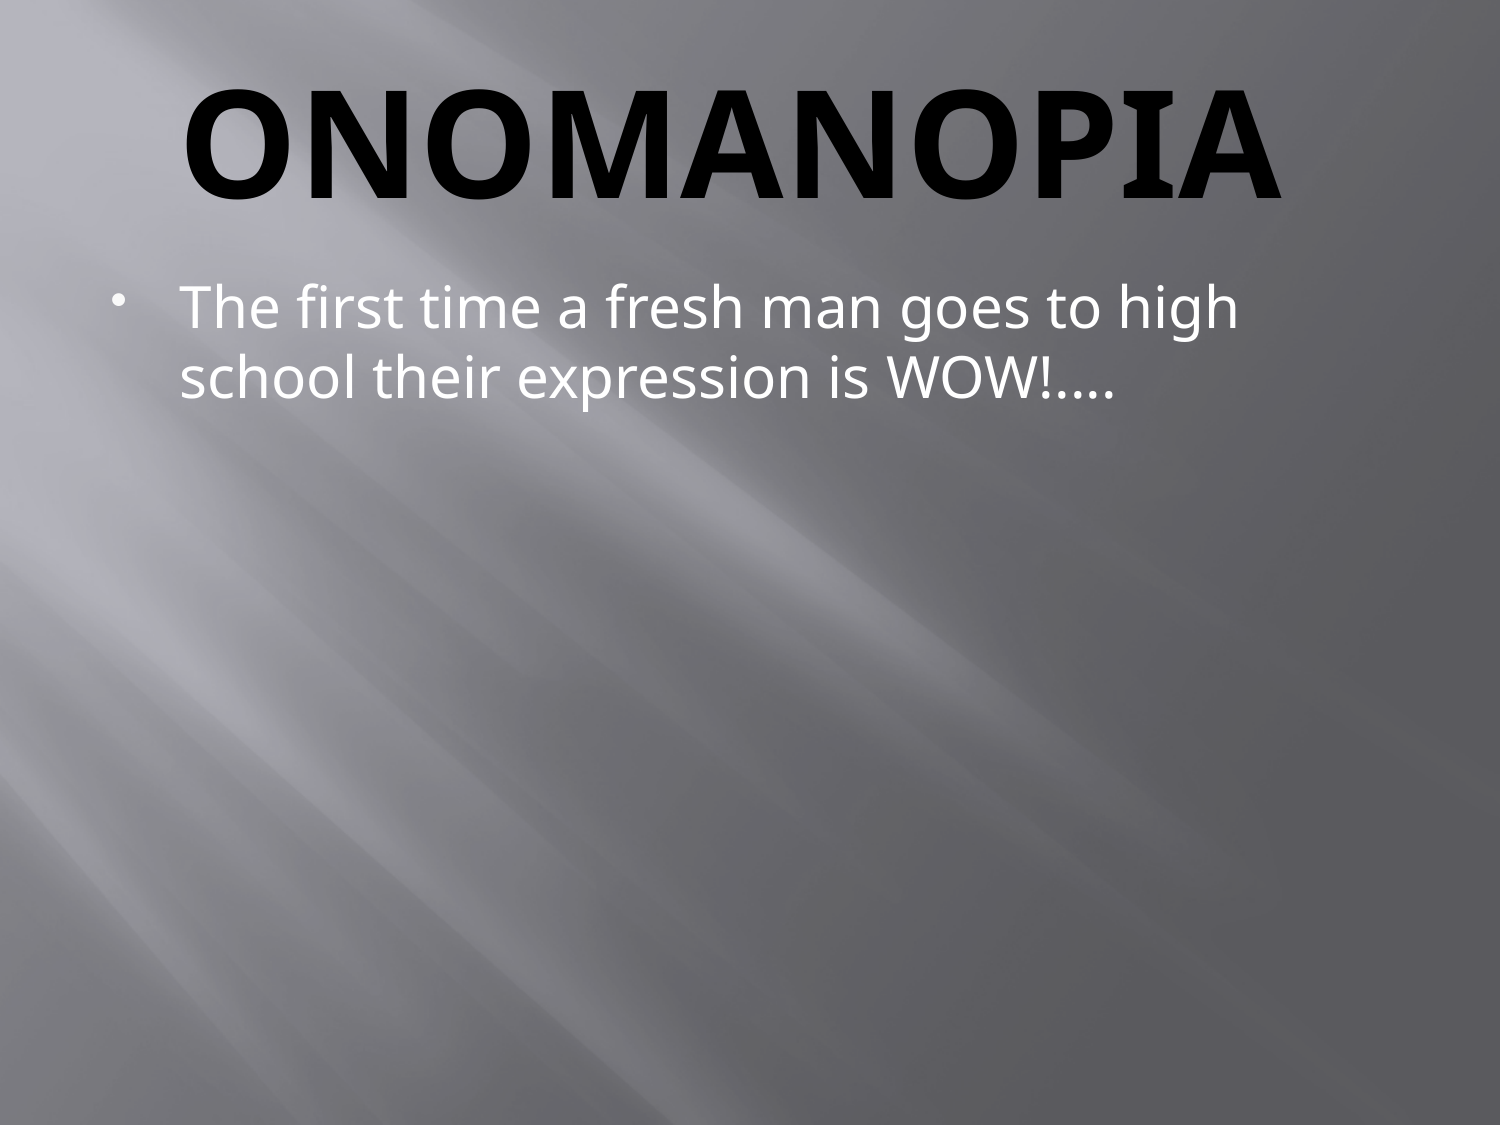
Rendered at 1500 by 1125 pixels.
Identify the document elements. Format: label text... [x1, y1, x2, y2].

list The first time a fresh man goes to high school their expression is WOW!.... [75, 262, 1425, 1035]
title ONOMANOPIA [75, 45, 1425, 233]
